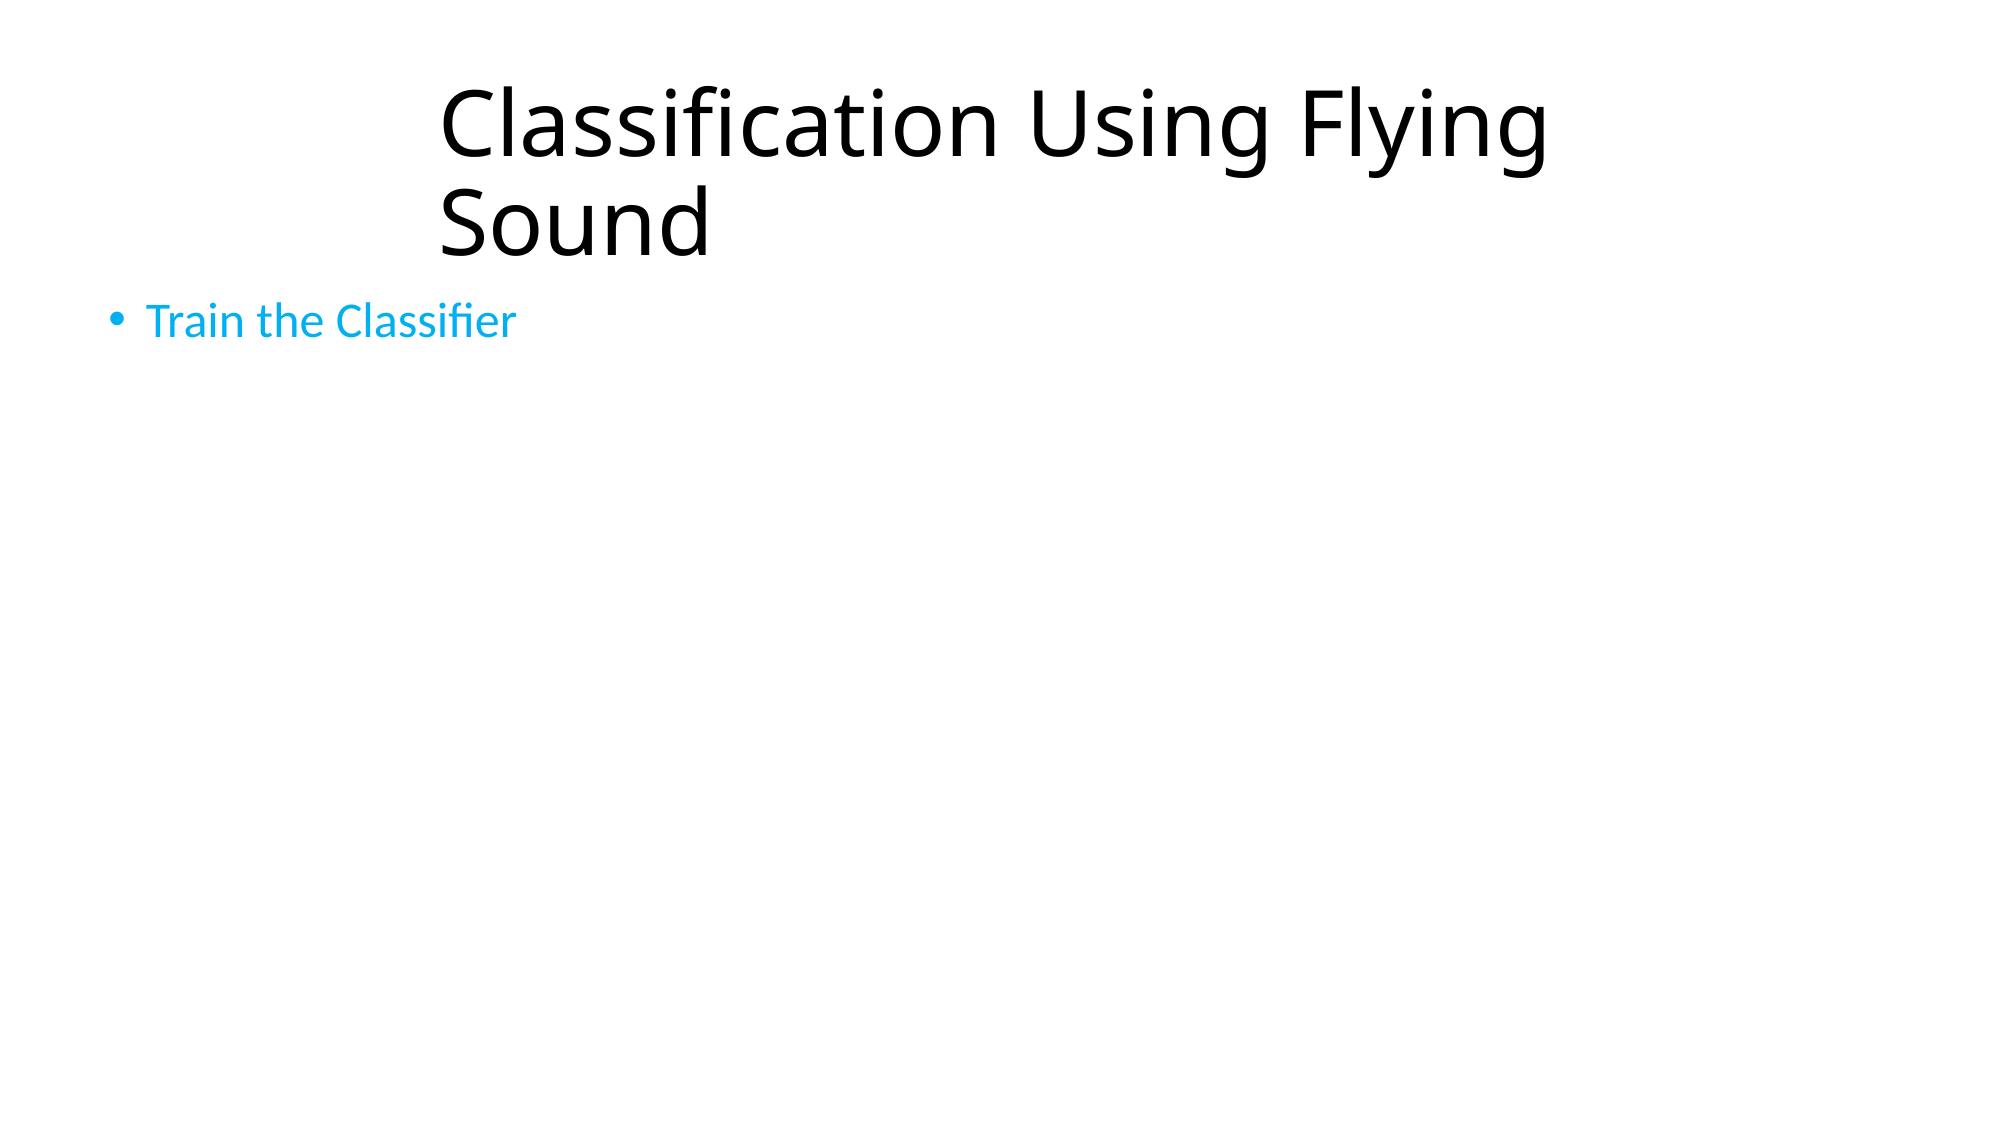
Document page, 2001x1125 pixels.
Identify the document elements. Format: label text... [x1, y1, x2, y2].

title Classification Using Flying Sound [423, 67, 1710, 286]
list Train the Classifier [93, 286, 944, 1001]
